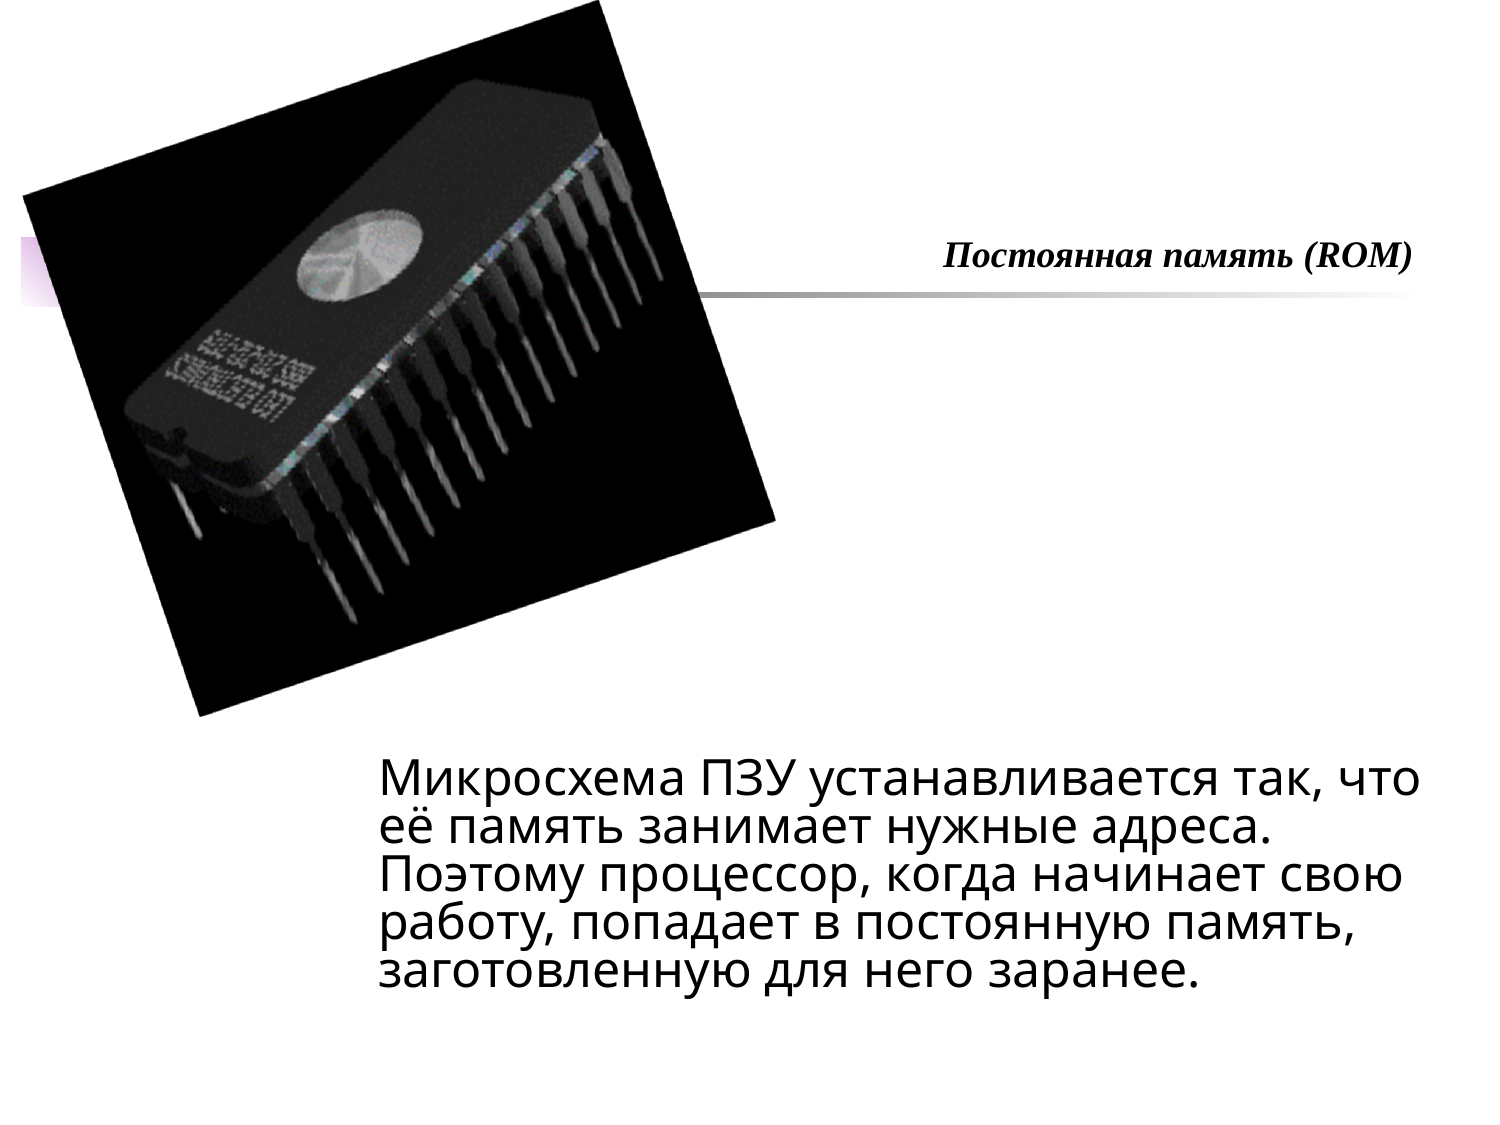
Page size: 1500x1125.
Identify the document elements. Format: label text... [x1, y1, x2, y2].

text_box Микросхема ПЗУ устанавливается так, что её память занимает нужные адреса. Поэтому процессор, когда начинает свою работу, попадает в постоянную память, заготовленную для него заранее. [363, 749, 1465, 1065]
picture [23, 1, 775, 716]
text_box Постоянная память (ROM) [928, 222, 1429, 328]
